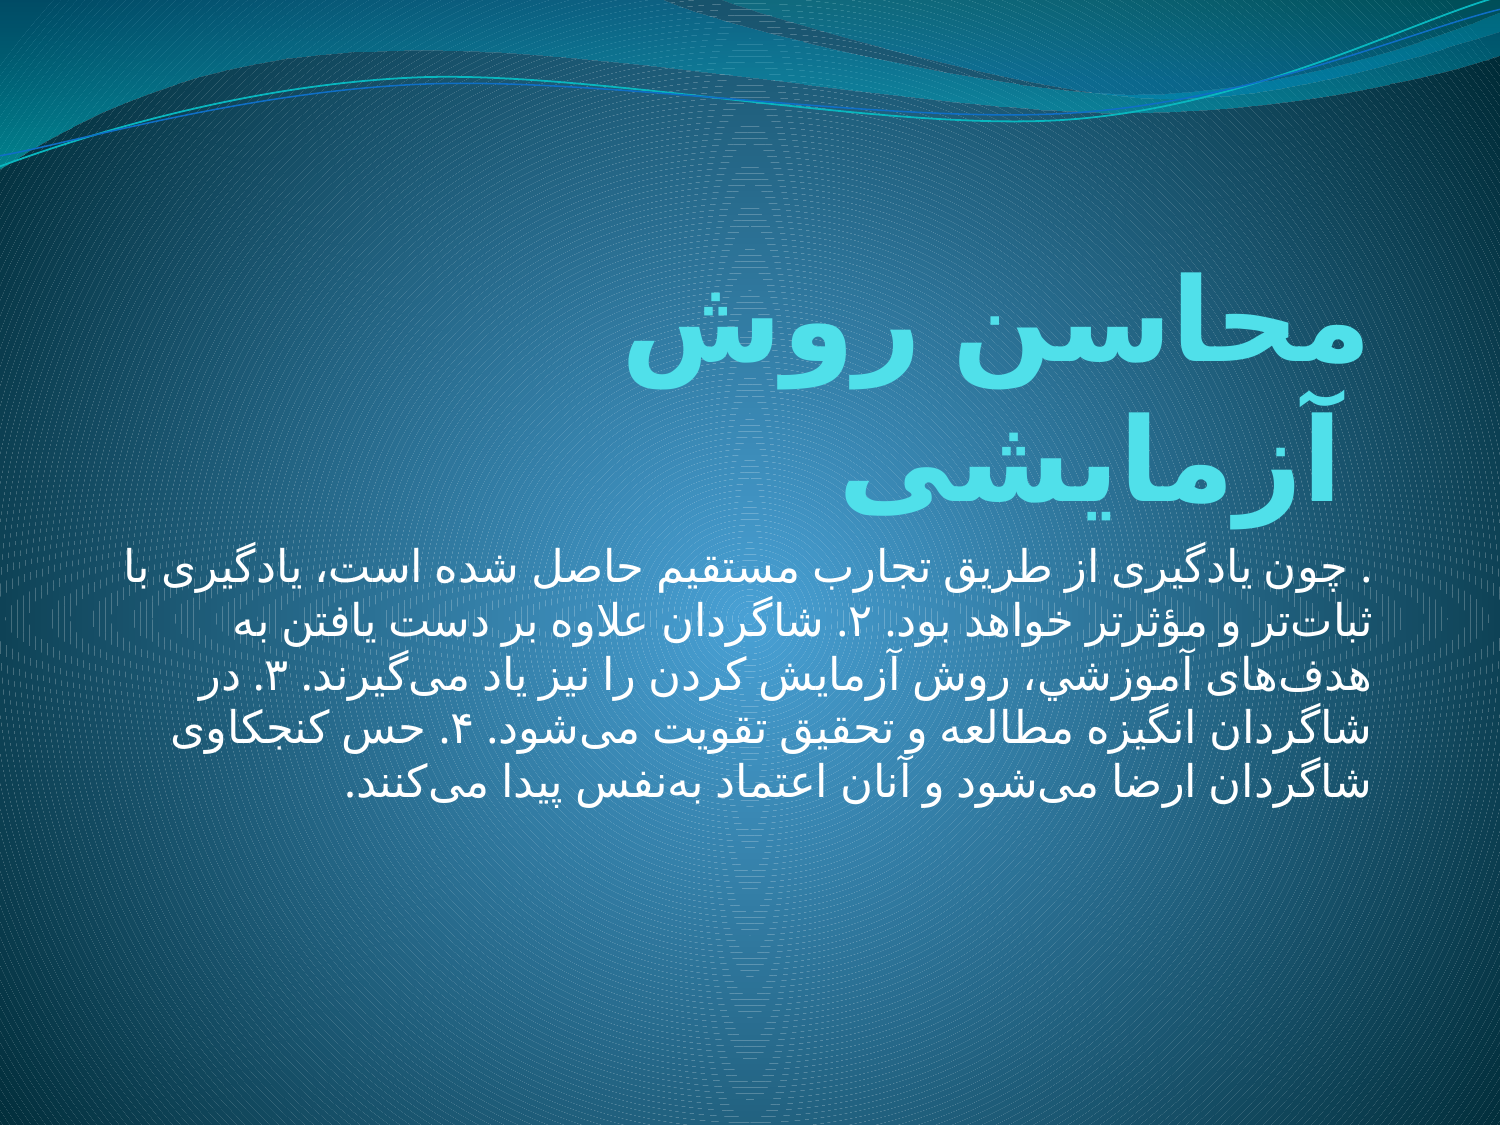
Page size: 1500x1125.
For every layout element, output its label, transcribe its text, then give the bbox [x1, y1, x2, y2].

subtitle . چون يادگيرى از طريق تجارب مستقيم حاصل شده است، يادگيرى با ثبات‌تر و مؤثرتر خواهد بود. ۲. شاگردان علاوه بر دست يافتن به هدف‌هاى آموزشي، روش آزمايش کردن را نيز ياد مى‌گيرند. ۳. در شاگردان انگيزه مطالعه و تحقيق تقويت مى‌شود. ۴. حس کنجکاوى شاگردان ارضا مى‌شود و آنان اعتماد به‌نفس پيدا مى‌کنند. [87, 529, 1376, 818]
title محاسن روش آزمايشى [87, 224, 1376, 525]
